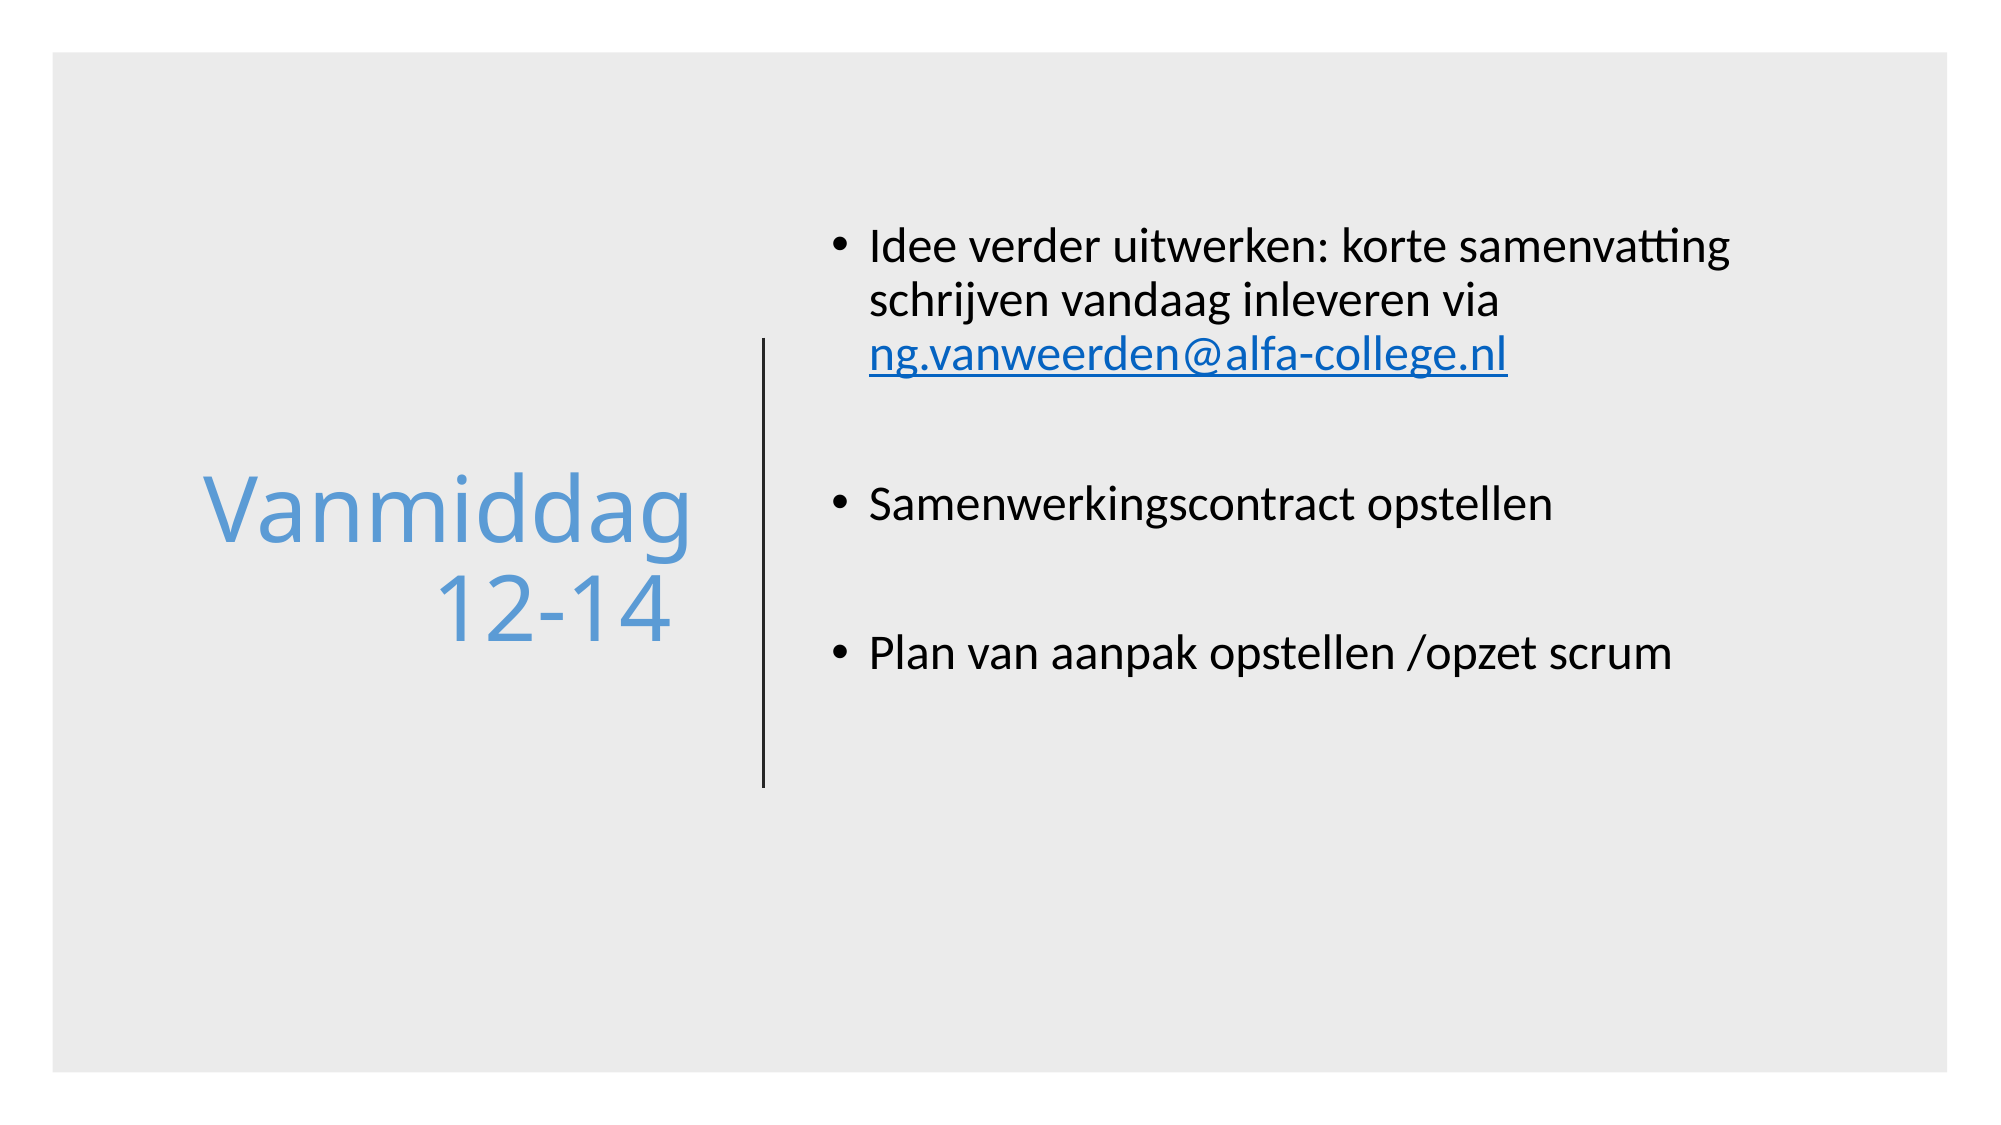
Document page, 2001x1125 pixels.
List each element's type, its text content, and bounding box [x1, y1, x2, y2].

text_box [52, 51, 1948, 1073]
title Vanmiddag 12-14 [137, 158, 711, 967]
list Idee verder uitwerken: korte samenvatting schrijven vandaag inleveren via ng.vanweerden@alfa-college.nl Samenwerkingscontract opstellen Plan van aanpak opstellen /opzet scrum [816, 158, 1863, 967]
